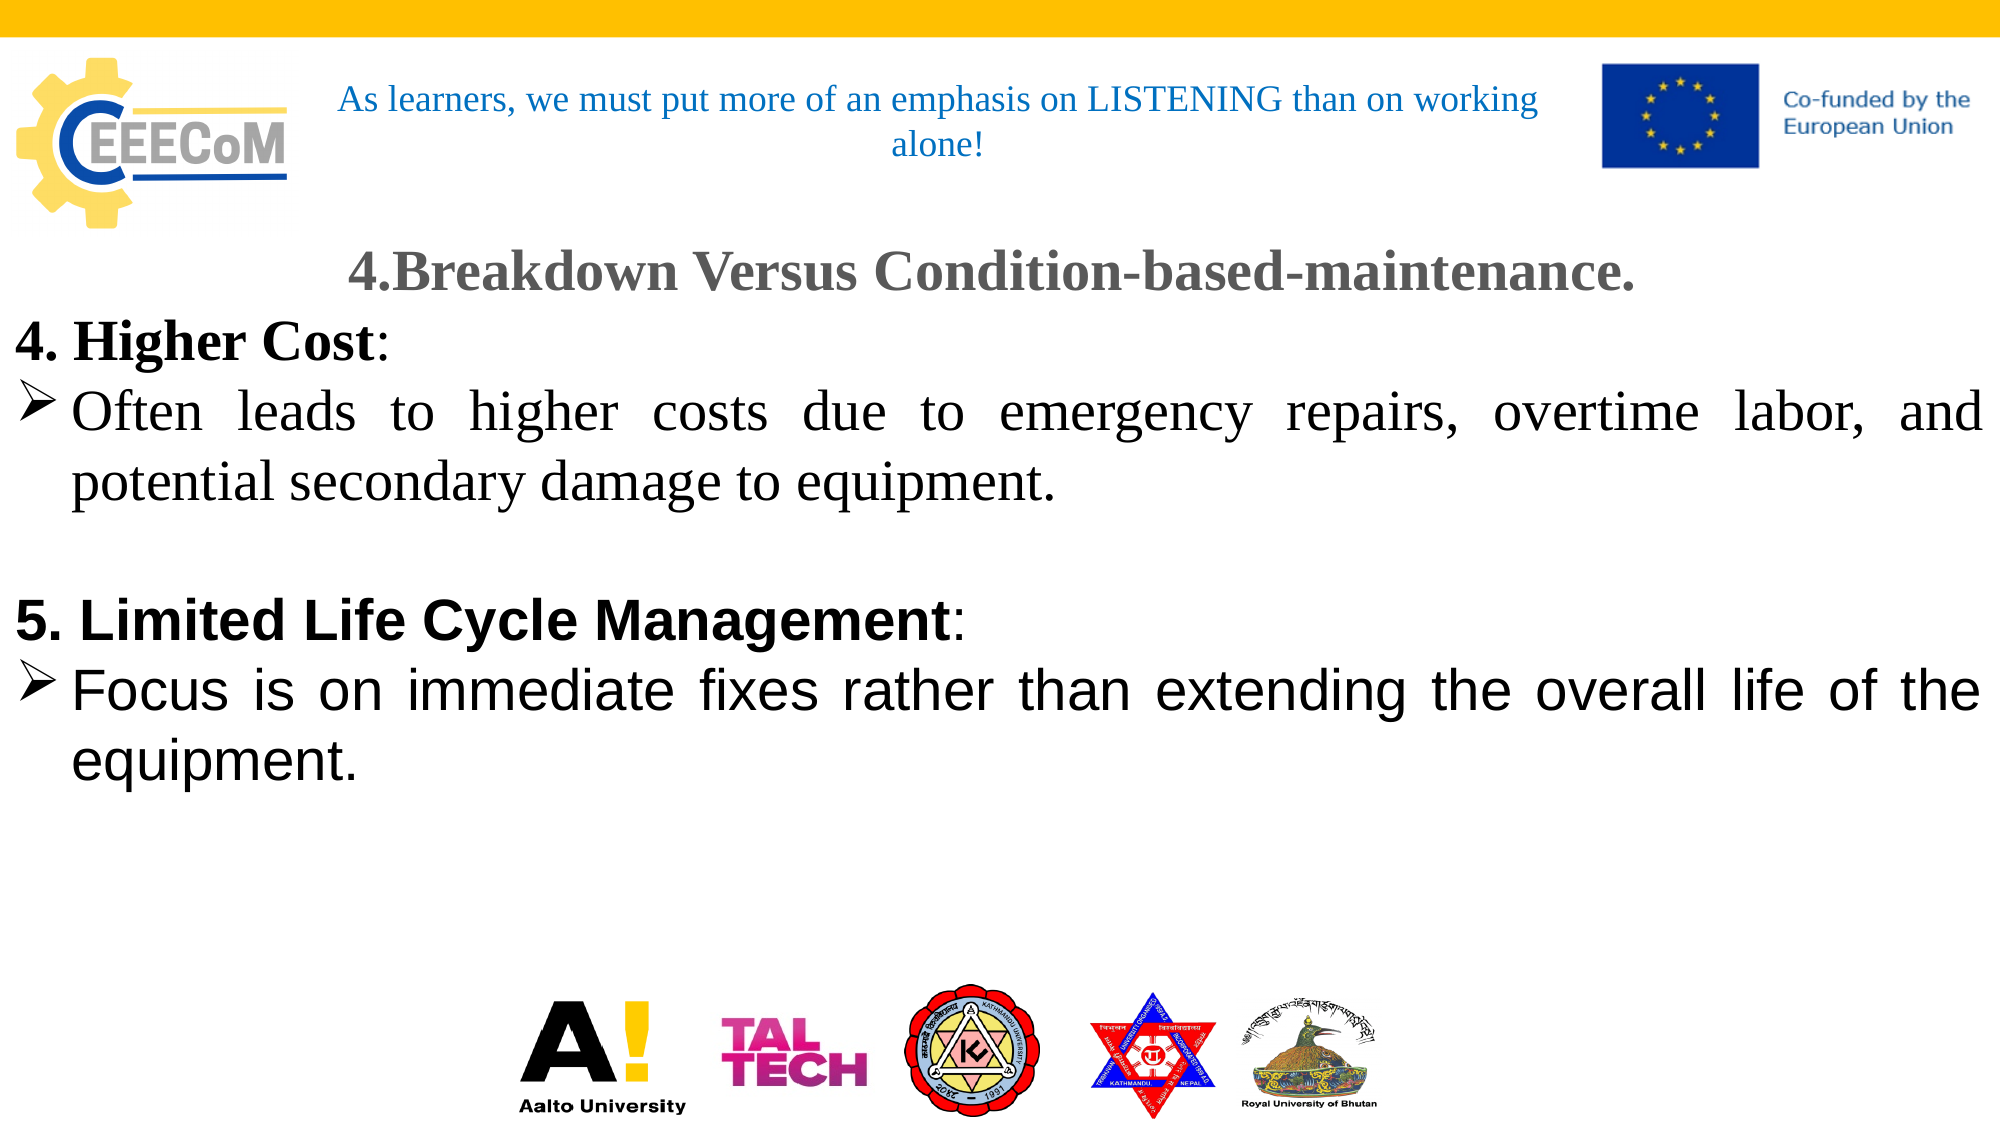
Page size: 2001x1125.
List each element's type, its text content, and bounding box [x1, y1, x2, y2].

picture [1595, 46, 2000, 181]
list 4.Breakdown Versus Condition-based-maintenance. 4. Higher Cost: Often leads to higher costs due to emergency repairs, overtime labor, and potential secondary damage to equipment. 5. Limited Life Cycle Management: Focus is on immediate fixes rather than extending the overall life of the equipment. [0, 224, 2000, 975]
picture [512, 984, 1382, 1125]
picture [11, 50, 299, 224]
title As learners, we must put more of an emphasis on LISTENING than on working alone! [312, 37, 1565, 201]
